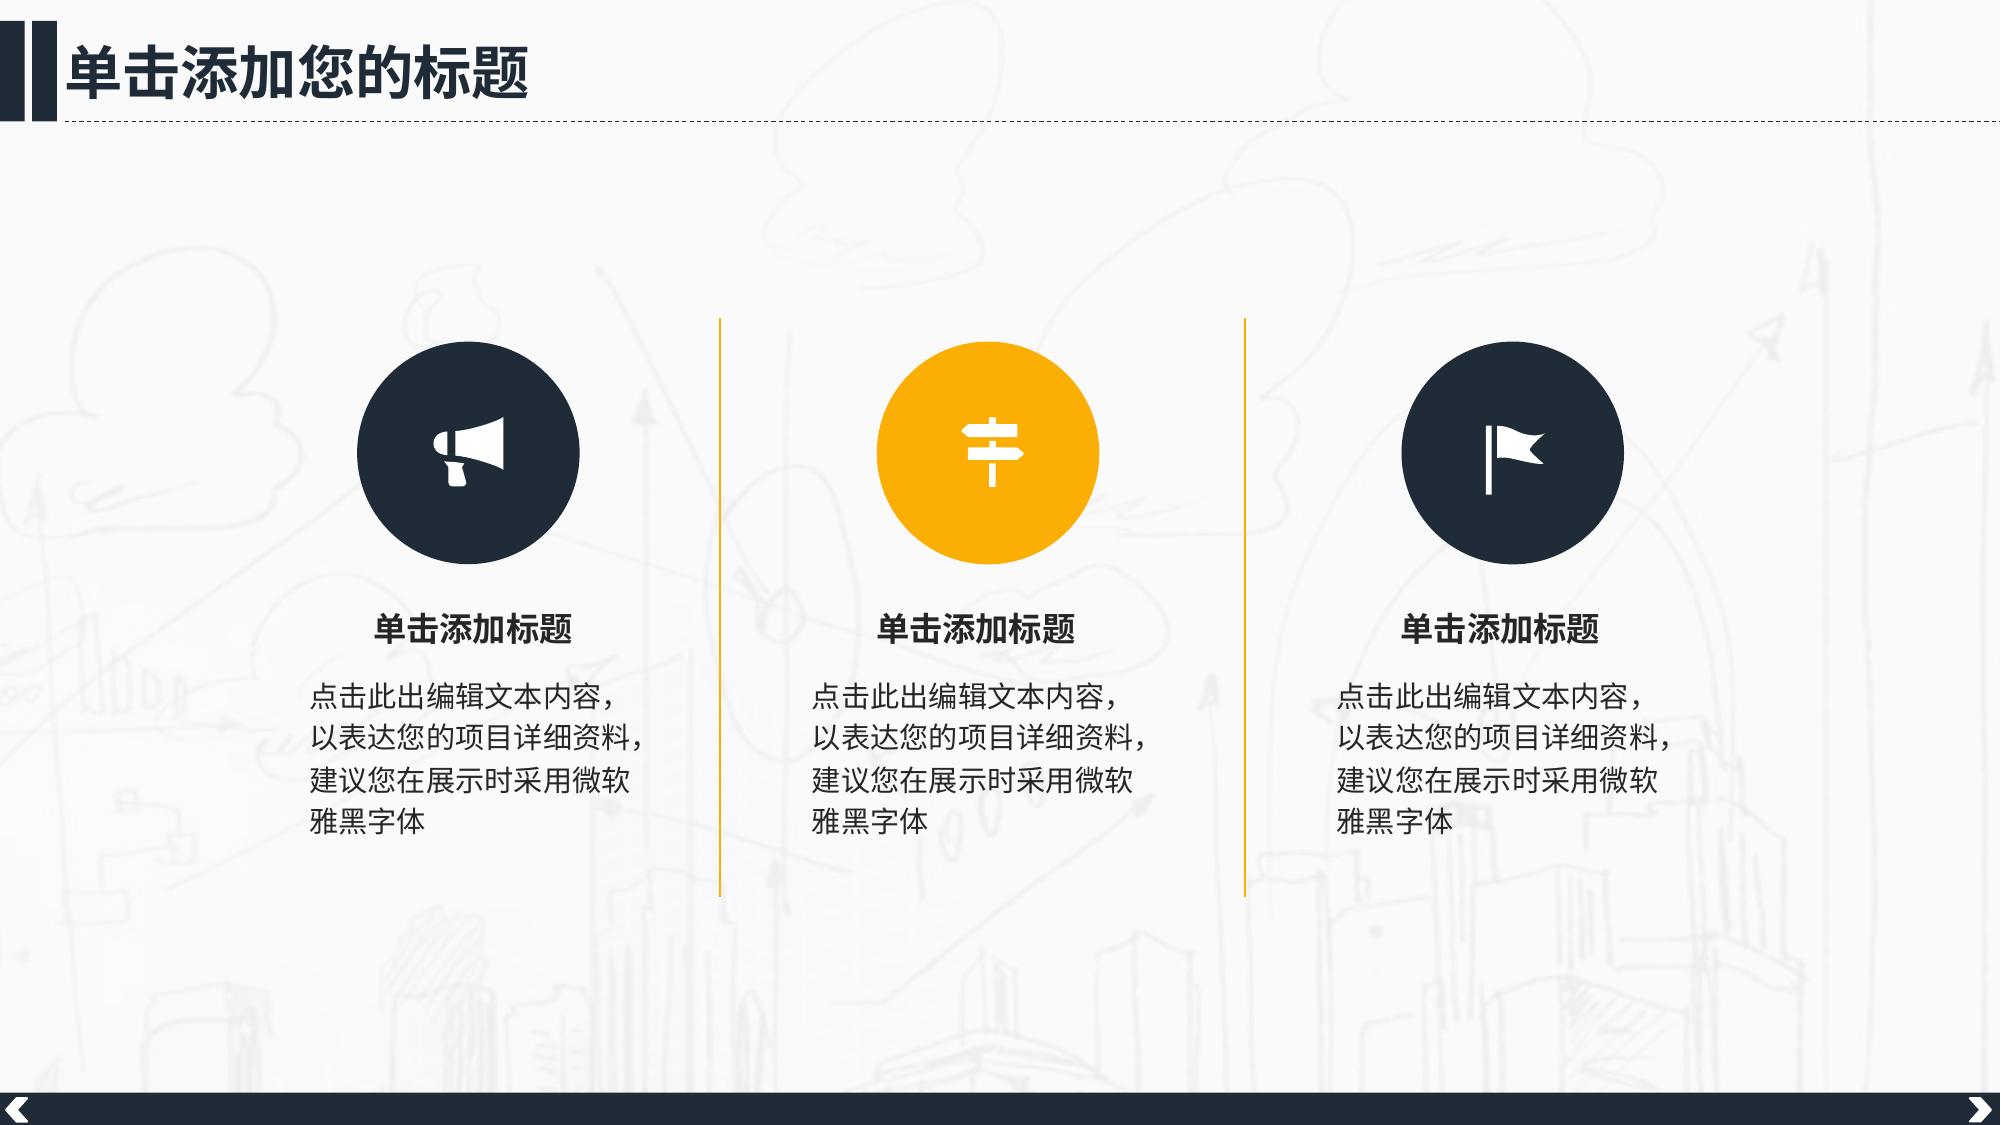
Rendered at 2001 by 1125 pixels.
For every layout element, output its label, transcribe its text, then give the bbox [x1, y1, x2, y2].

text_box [961, 417, 1024, 487]
text_box 单击添加标题 [373, 608, 586, 649]
text_box [357, 341, 580, 565]
text_box 单击添加标题 [1400, 608, 1614, 649]
text_box 点击此出编辑文本内容，以表达您的项目详细资料，建议您在展示时采用微软雅黑字体 [1336, 670, 1678, 839]
text_box 点击此出编辑文本内容，以表达您的项目详细资料，建议您在展示时采用微软雅黑字体 [309, 670, 650, 839]
text_box [1401, 341, 1625, 565]
text_box [875, 340, 1101, 566]
text_box 单击添加标题 [876, 608, 1089, 649]
text_box 点击此出编辑文本内容，以表达您的项目详细资料，建议您在展示时采用微软雅黑字体 [811, 670, 1153, 839]
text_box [433, 417, 504, 487]
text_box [1485, 425, 1545, 495]
